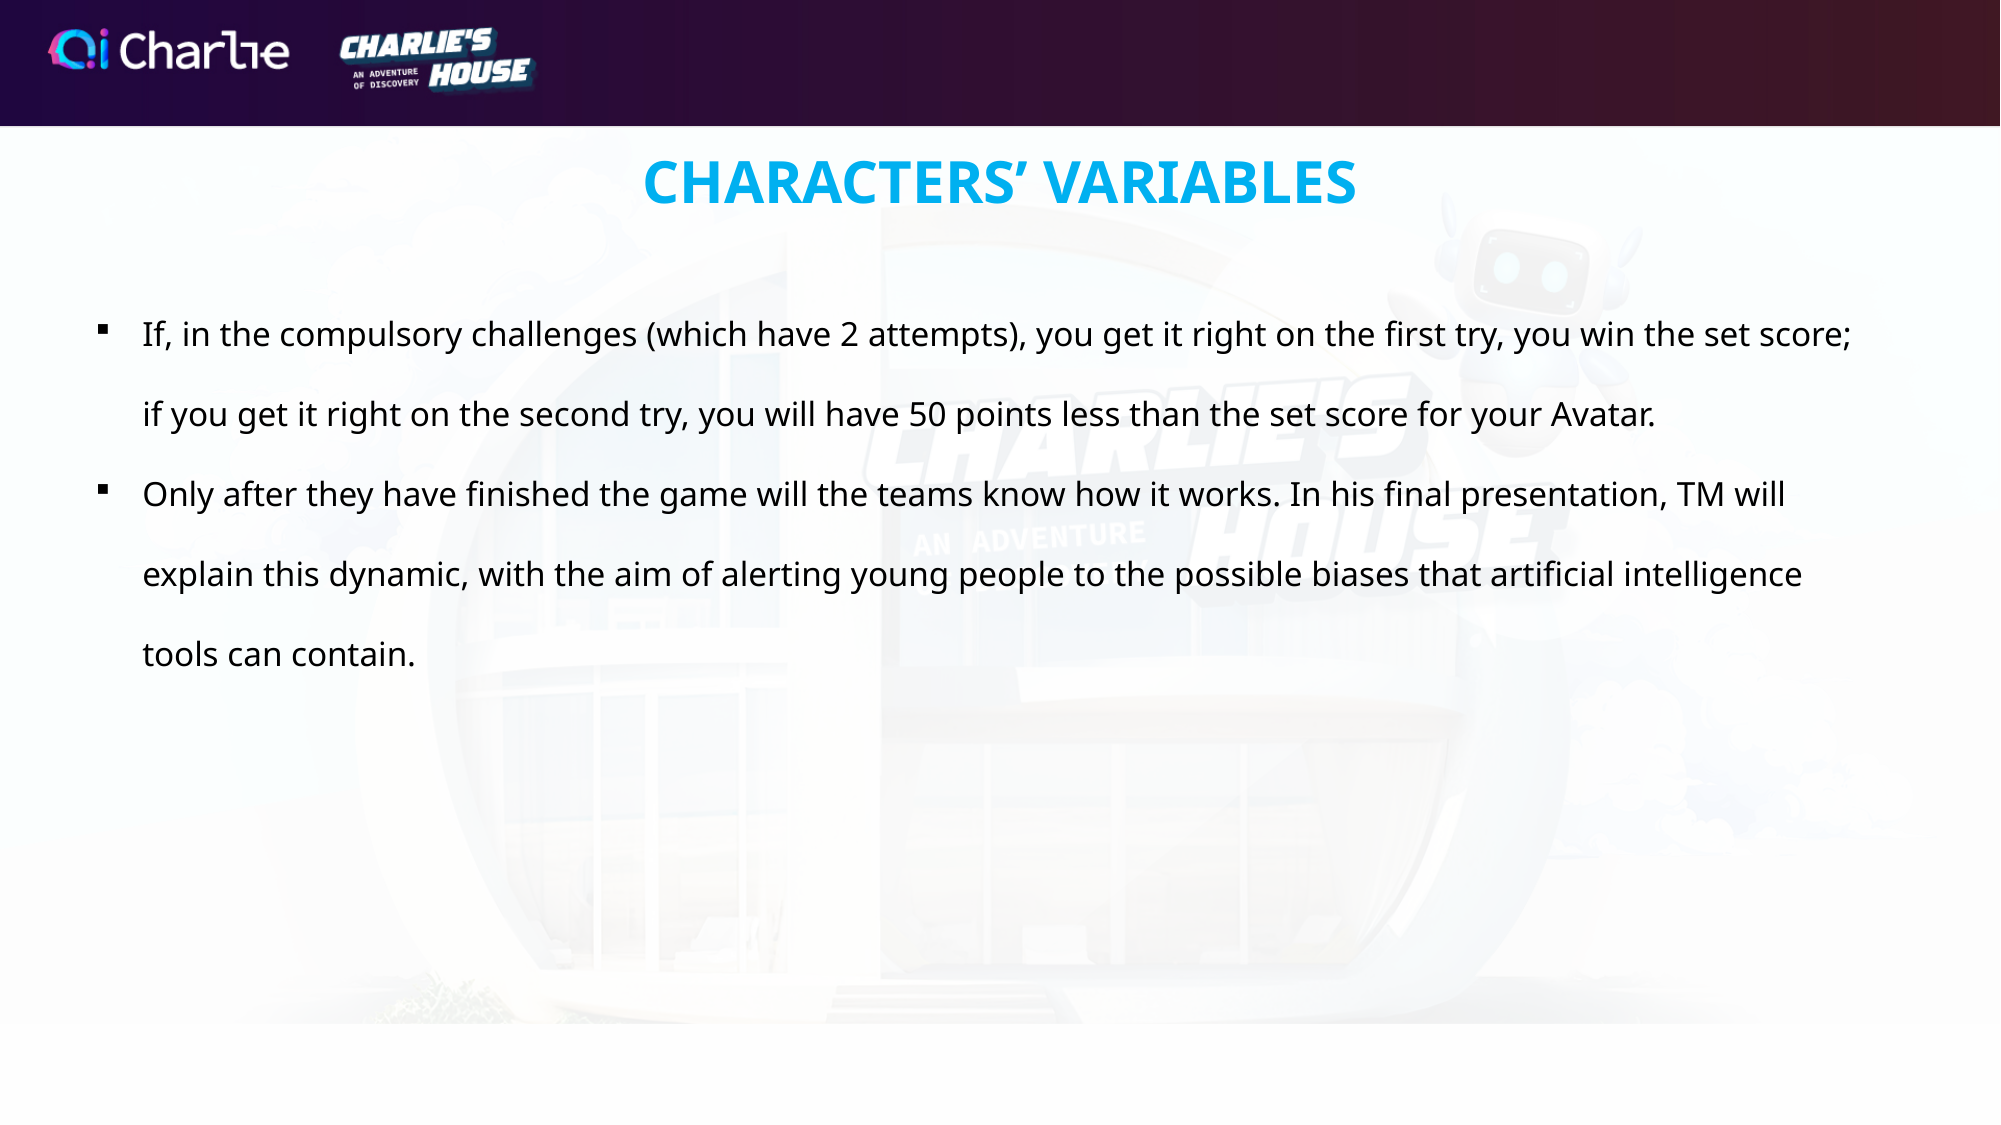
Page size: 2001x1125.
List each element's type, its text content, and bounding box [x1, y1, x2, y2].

text_box CHARACTERS’ VARIABLES [0, 137, 2000, 223]
text_box If, in the compulsory challenges (which have 2 attempts), you get it right on the first try, you win the set score; if you get it right on the second try, you will have 50 points less than the set score for your Avatar. ​ Only after they have finished the game will the teams know how it works. In his final presentation, TM will explain this dynamic, with the aim of alerting young people to the possible biases that artificial intelligence tools can contain. [80, 266, 1871, 681]
picture [0, 0, 2000, 128]
